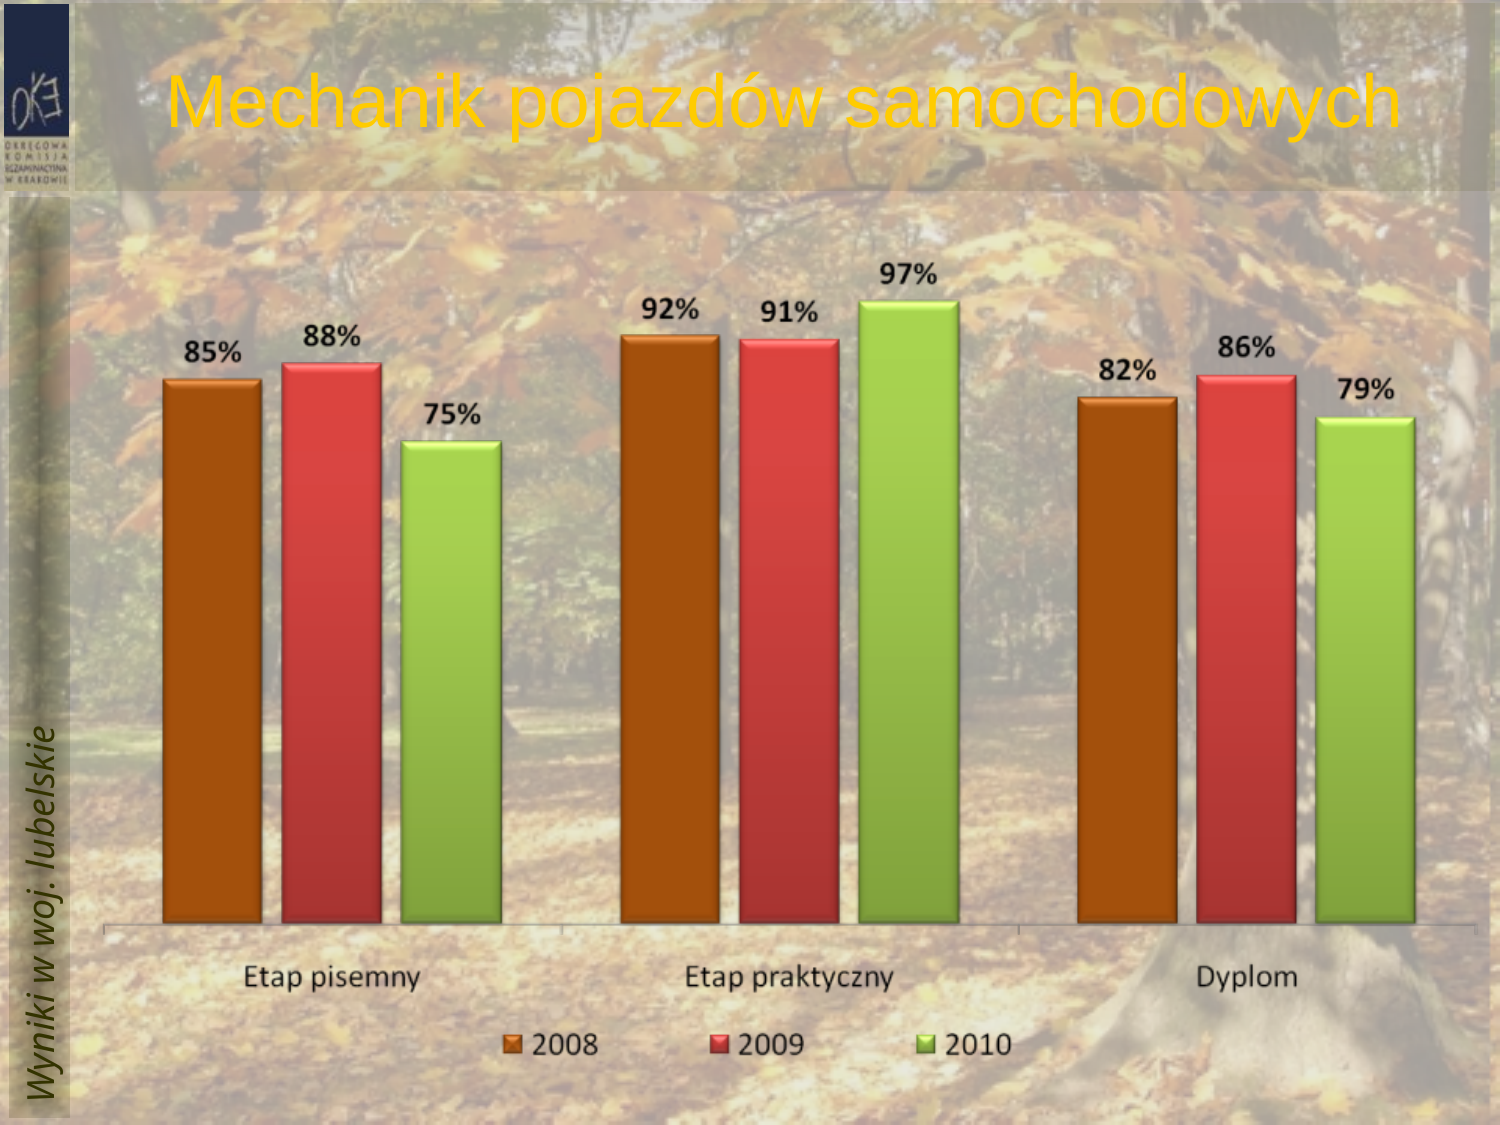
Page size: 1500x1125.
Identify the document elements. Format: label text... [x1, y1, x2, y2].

title Mechanik pojazdów samochodowych [74, 3, 1495, 192]
text_box Wyniki w woj. lubelskie [9, 197, 70, 1118]
picture [80, 196, 1500, 1085]
